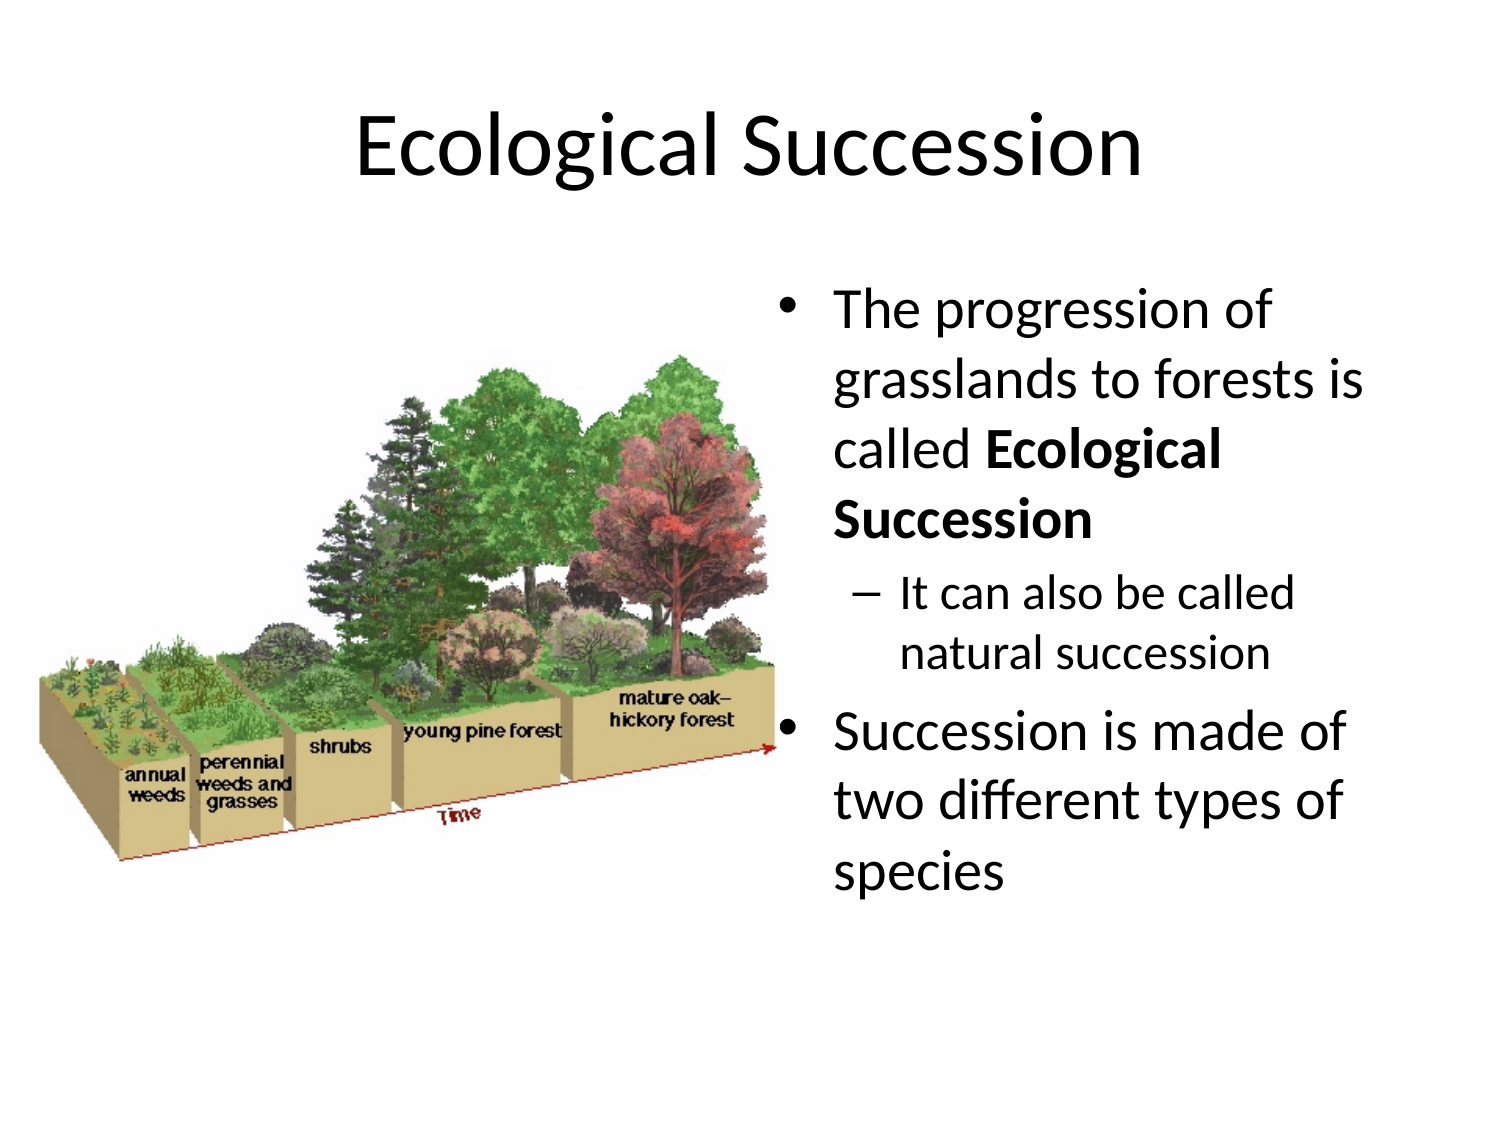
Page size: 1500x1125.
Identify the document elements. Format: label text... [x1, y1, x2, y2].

list The progression of grasslands to forests is called Ecological Succession It can also be called natural succession Succession is made of two different types of species [762, 262, 1425, 1005]
picture [32, 349, 780, 863]
title Ecological Succession [75, 45, 1425, 233]
